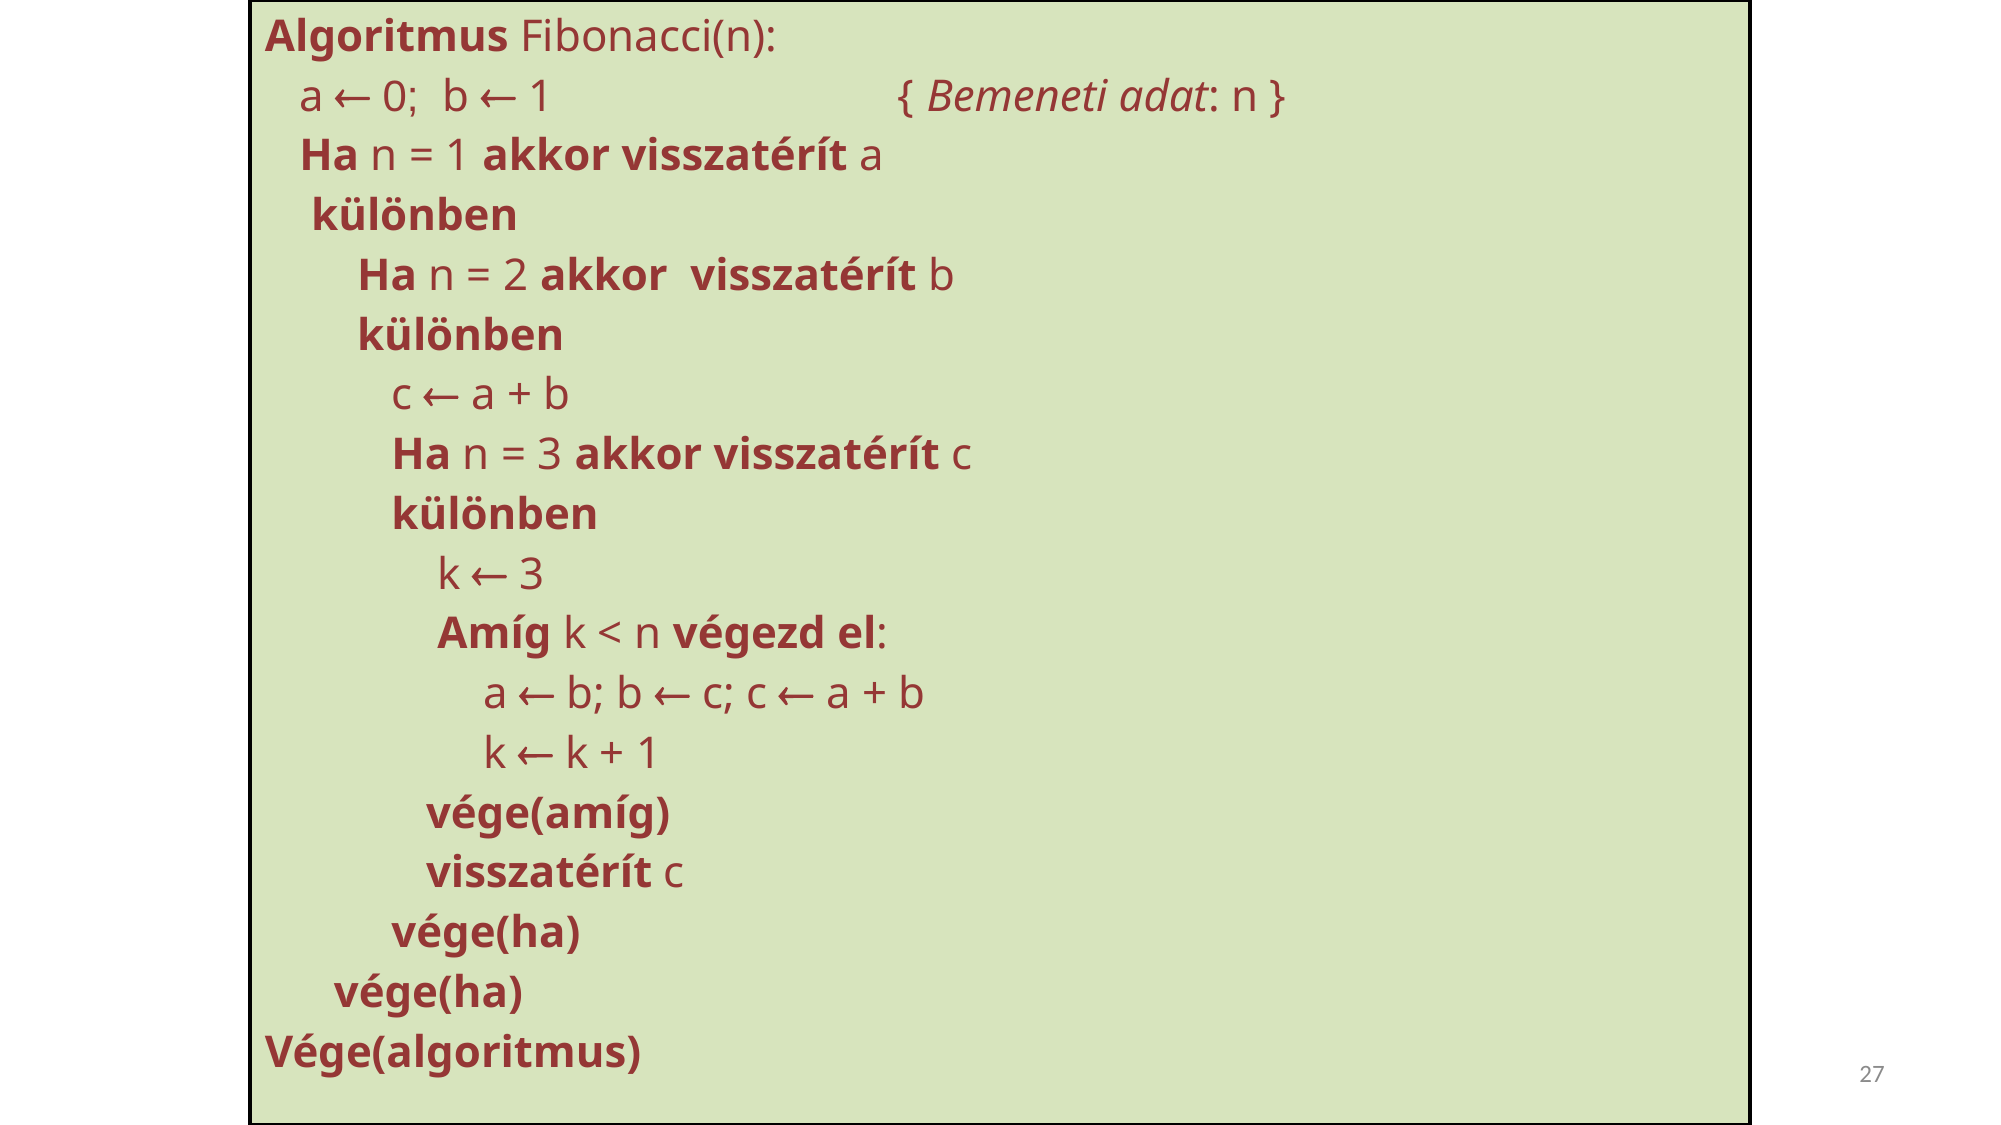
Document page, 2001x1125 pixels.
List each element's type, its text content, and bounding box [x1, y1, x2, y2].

list Algoritmus Fibonacci(n): a  0; b  1 { Bemeneti adat: n } Ha n = 1 akkor visszatérít a különben Ha n = 2 akkor visszatérít b különben c  a + b Ha n = 3 akkor visszatérít c különben k  3 Amíg k < n végezd el: a  b; b  c; c  a + b k  k + 1 vége(amíg) visszatérít c vége(ha) vége(ha) Vége(algoritmus) [249, 0, 1750, 1125]
slide_number 27 [1433, 1042, 1900, 1103]
